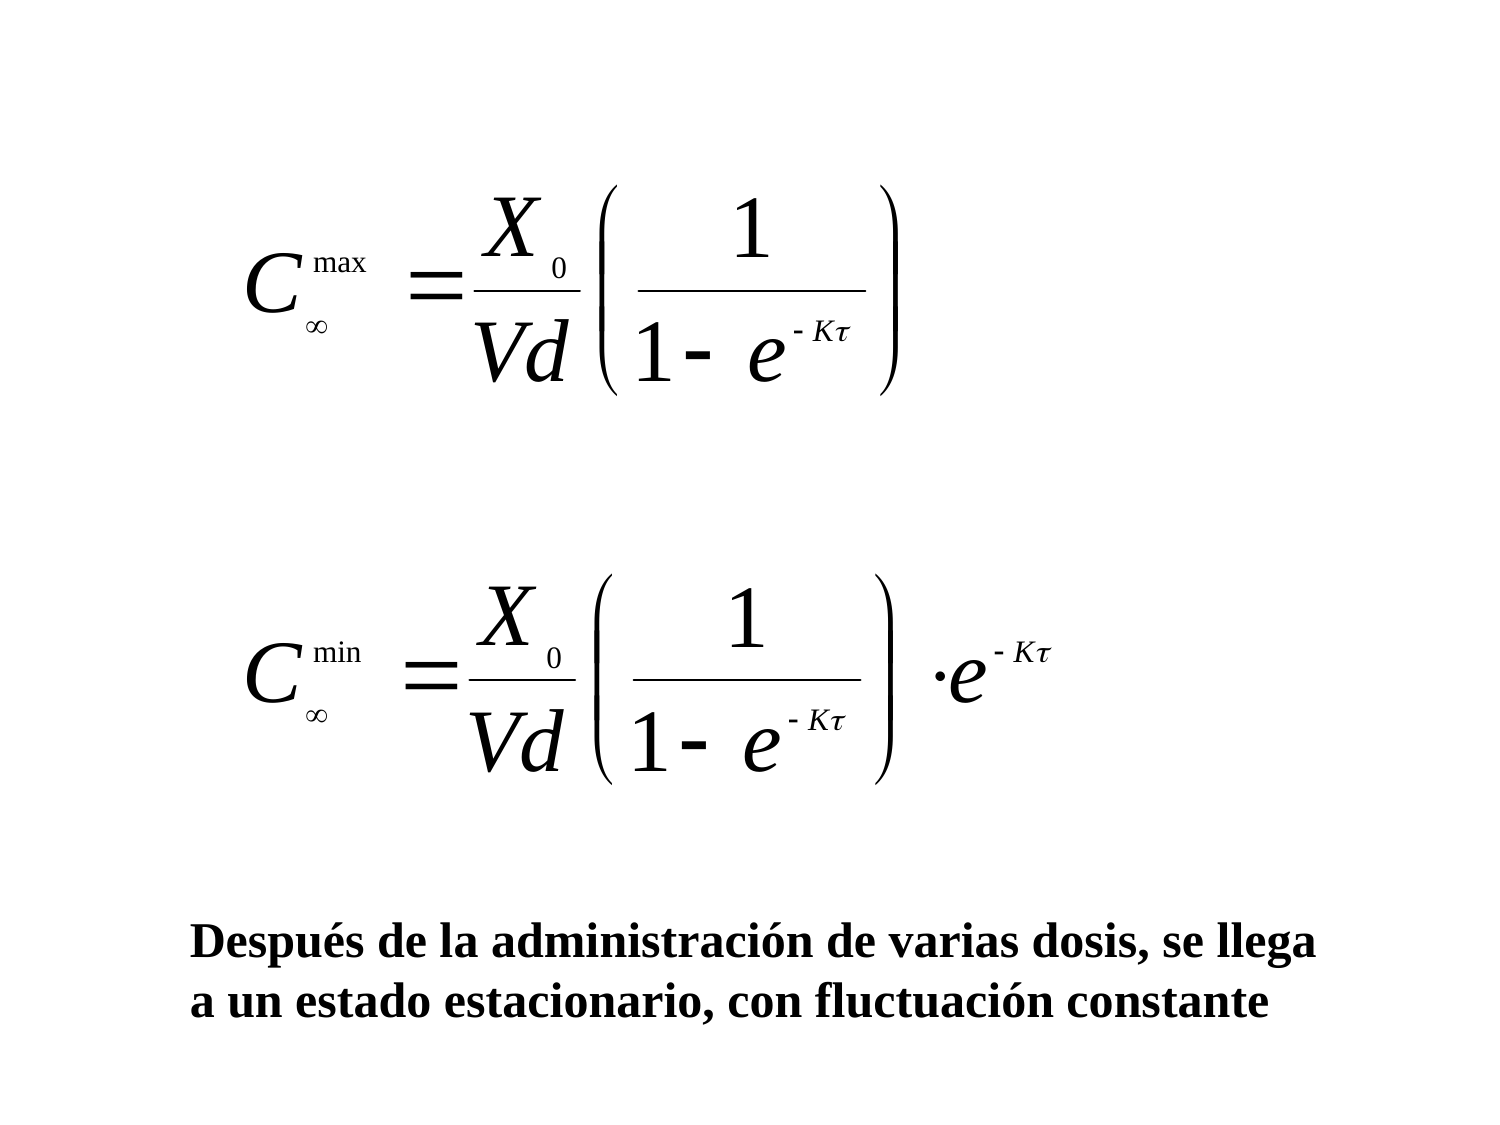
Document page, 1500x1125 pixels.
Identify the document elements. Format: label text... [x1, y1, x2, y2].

text_box Después de la administración de varias dosis, se llega a un estado estacionario, con fluctuación constante [174, 899, 1350, 1035]
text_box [237, 174, 1063, 800]
